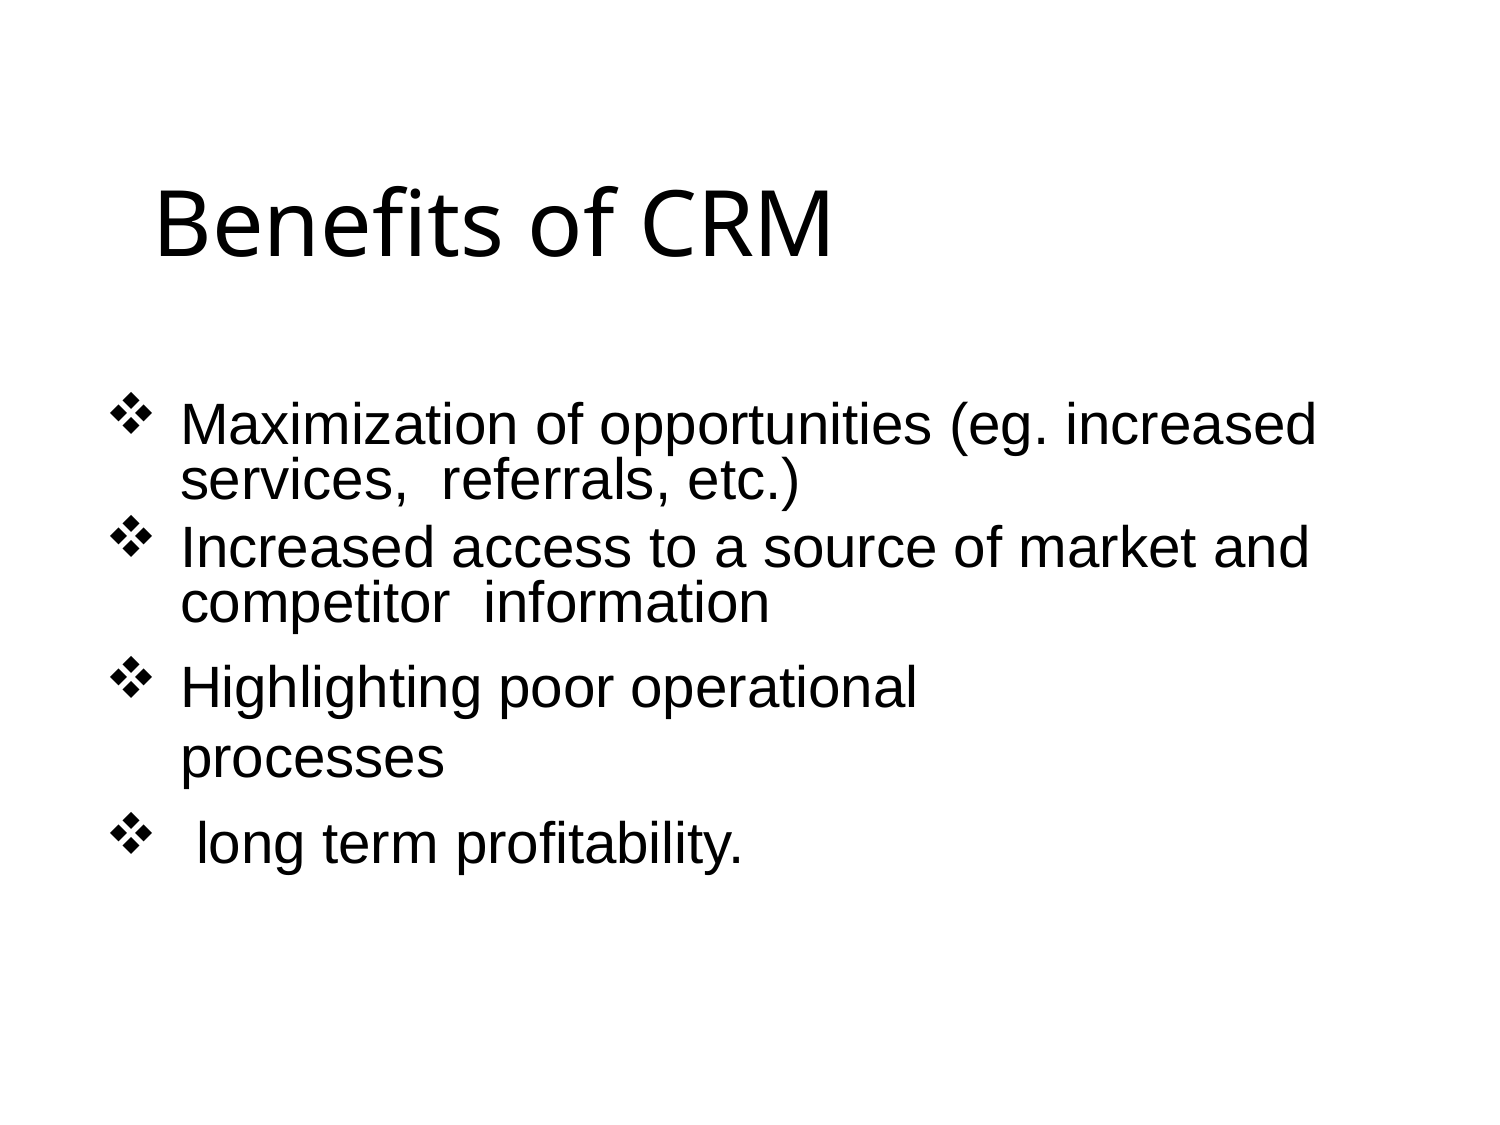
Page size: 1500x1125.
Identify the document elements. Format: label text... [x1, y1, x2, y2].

list Maximization of opportunities (eg. increased services, referrals, etc.) Increased access to a source of market and competitor information Highlighting poor operational processes long term profitability. [87, 392, 1399, 825]
title Benefits of CRM [137, 115, 987, 338]
